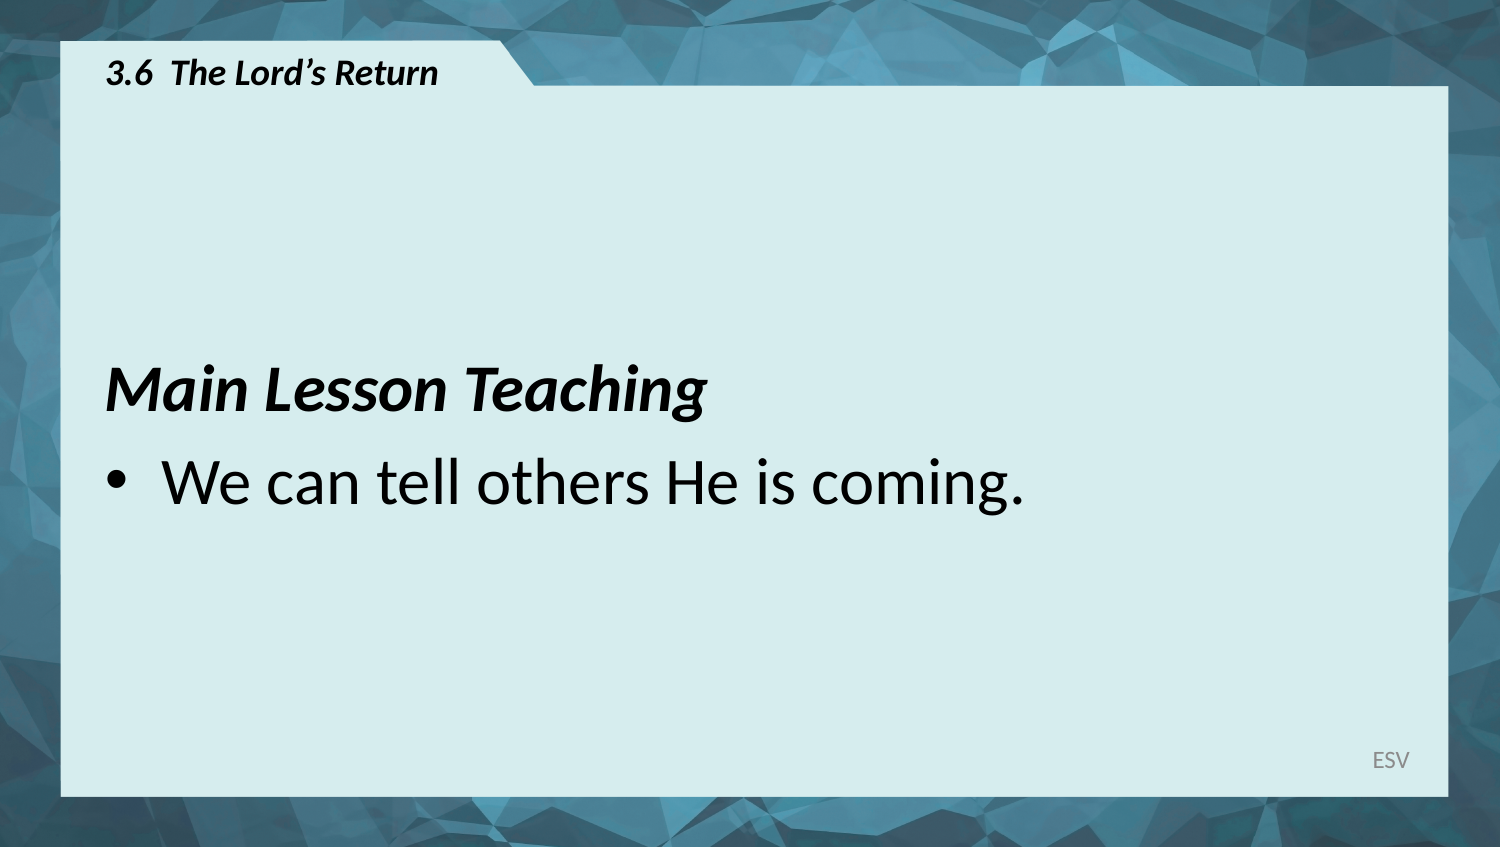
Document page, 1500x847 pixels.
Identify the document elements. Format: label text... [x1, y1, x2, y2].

picture [0, 0, 1500, 847]
title 3.6 The Lord’s Return [89, 33, 1420, 108]
list Main Lesson Teaching We can tell others He is coming. [89, 141, 1403, 722]
footer ESV [950, 736, 1425, 782]
